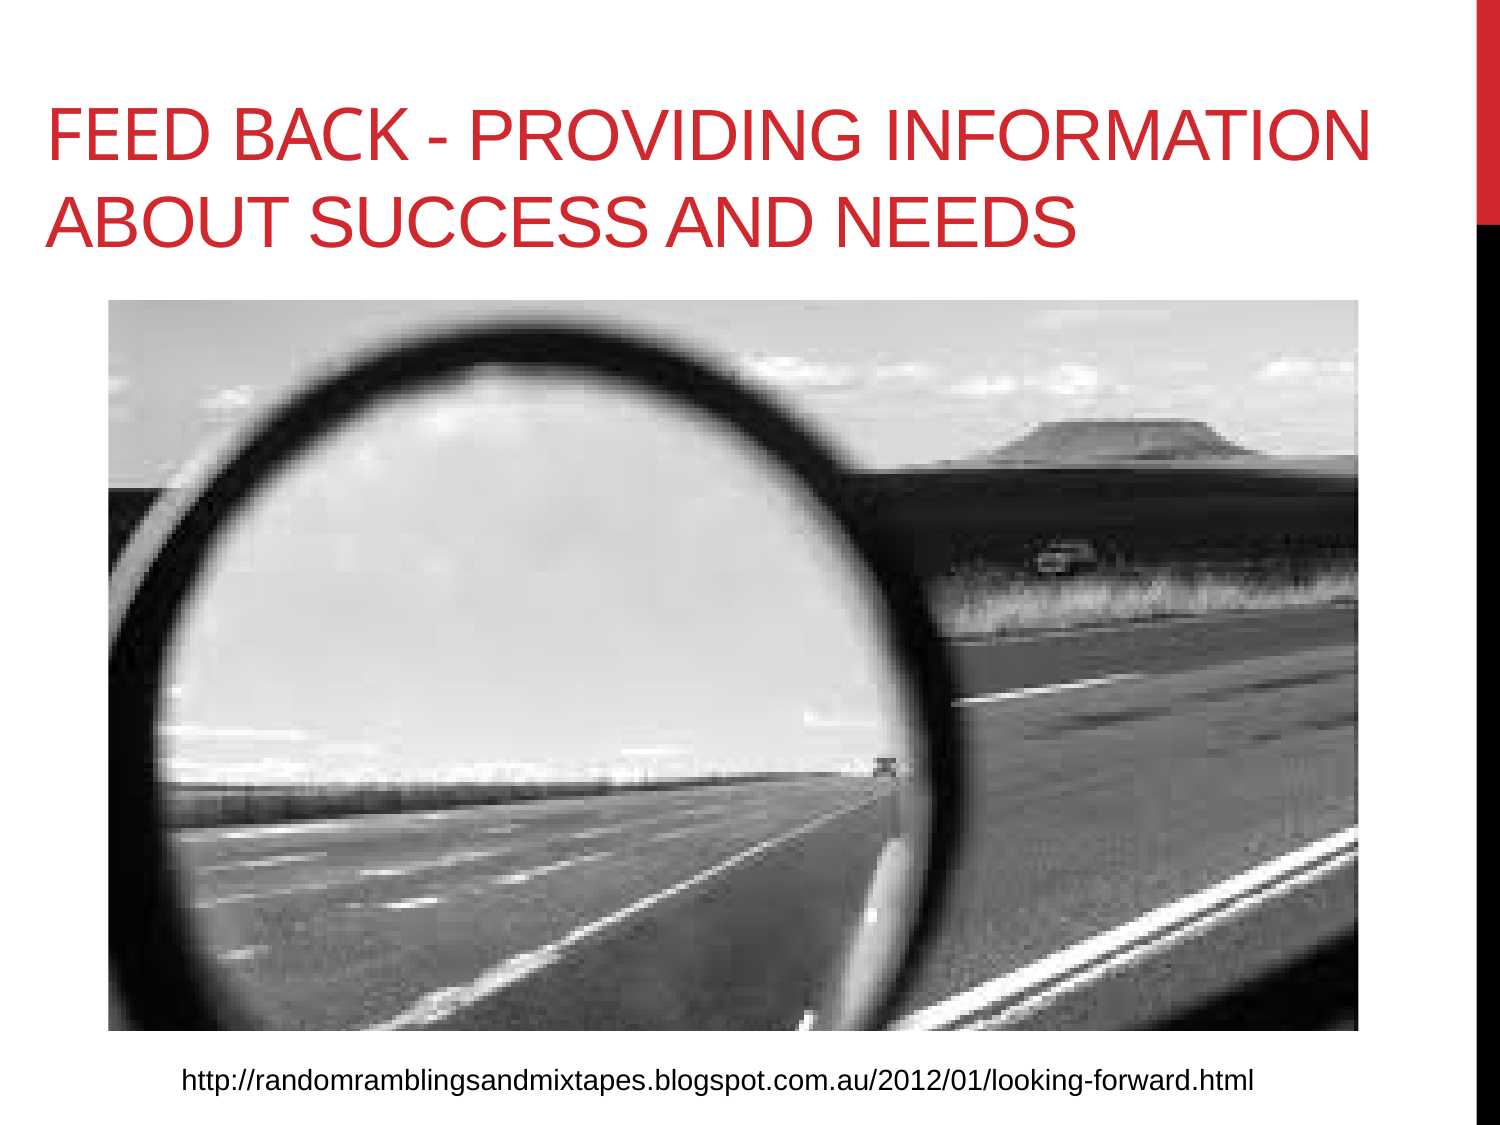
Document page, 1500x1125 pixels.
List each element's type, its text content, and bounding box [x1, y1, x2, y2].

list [107, 299, 1359, 1032]
title Feed back - providing information about success and needs [30, 52, 1409, 357]
text_box http://randomramblingsandmixtapes.blogspot.com.au/2012/01/looking-forward.html [166, 1054, 1500, 1104]
